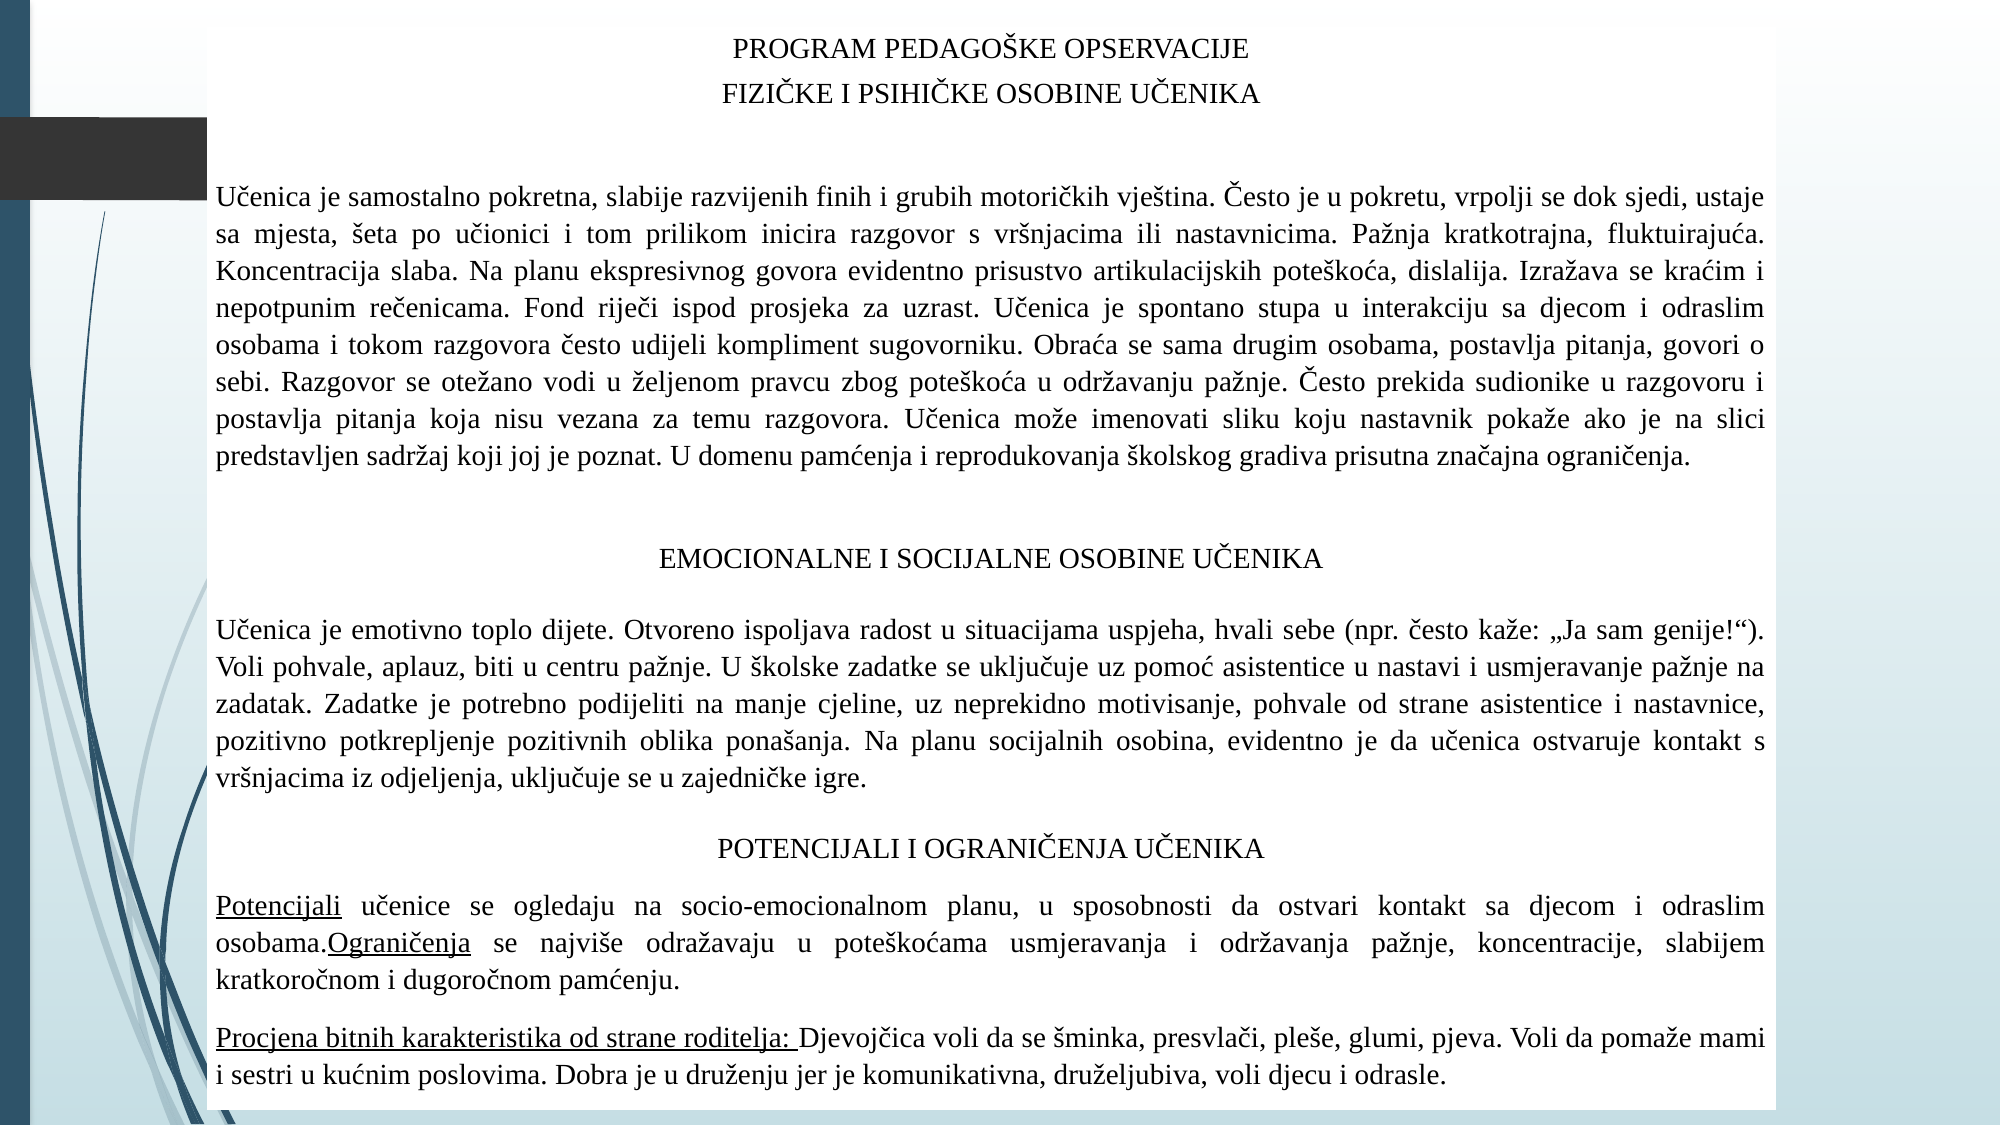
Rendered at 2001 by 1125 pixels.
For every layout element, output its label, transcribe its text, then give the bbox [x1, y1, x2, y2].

table_cell Potencijali učenice se ogledaju na socio-emocionalnom planu, u sposobnosti da ostvari kontakt sa djecom i odraslim osobama.Ograničenja se najviše odražavaju u poteškoćama usmjeravanja i održavanja pažnje, koncentracije, slabijem kratkoročnom i dugoročnom pamćenju. Procjena bitnih karakteristika od strane roditelja: Djevojčica voli da se šminka, presvlači, pleše, glumi, pjeva. Voli da pomaže mami i sestri u kućnim poslovima. Dobra je u druženju jer je komunikativna, druželjubiva, voli djecu i odrasle. [208, 866, 1774, 1109]
table_header PROGRAM PEDAGOŠKE OPSERVACIJE [208, 28, 1774, 69]
table_cell Učenica je emotivno toplo dijete. Otvoreno ispoljava radost u situacijama uspjeha, hvali sebe (npr. često kaže: „Ja sam genije!“). Voli pohvale, aplauz, biti u centru pažnje. U školske zadatke se uključuje uz pomoć asistentice u nastavi i usmjeravanje pažnje na zadatak. Zadatke je potrebno podijeliti na manje cjeline, uz neprekidno motivisanje, pohvale od strane asistentice i nastavnice, pozitivno potkrepljenje pozitivnih oblika ponašanja. Na planu socijalnih osobina, evidentno je da učenica ostvaruje kontakt s vršnjacima iz odjeljenja, uključuje se u zajedničke igre. [208, 576, 1774, 827]
table_cell EMOCIONALNE I SOCIJALNE OSOBINE UČENIKA [208, 538, 1774, 574]
table_cell Učenica je samostalno pokretna, slabije razvijenih finih i grubih motoričkih vještina. Često je u pokretu, vrpolji se dok sjedi, ustaje sa mjesta, šeta po učionici i tom prilikom inicira razgovor s vršnjacima ili nastavnicima. Pažnja kratkotrajna, fluktuirajuća. Koncentracija slaba. Na planu ekspresivnog govora evidentno prisustvo artikulacijskih poteškoća, dislalija. Izražava se kraćim i nepotpunim rečenicama. Fond riječi ispod prosjeka za uzrast. Učenica je spontano stupa u interakciju sa djecom i odraslim osobama i tokom razgovora često udijeli kompliment sugovorniku. Obraća se sama drugim osobama, postavlja pitanja, govori o sebi. Razgovor se otežano vodi u željenom pravcu zbog poteškoća u održavanju pažnje. Često prekida sudionike u razgovoru i postavlja pitanja koja nisu vezana za temu razgovora. Učenica može imenovati sliku koju nastavnik pokaže ako je na slici predstavljen sadržaj koji joj je poznat. U domenu pamćenja i reprodukovanja školskog gradiva prisutna značajna ograničenja. [208, 111, 1774, 537]
table_cell FIZIČKE I PSIHIČKE OSOBINE UČENIKA [208, 75, 1774, 109]
table_cell POTENCIJALI I OGRANIČENJA UČENIKA [208, 829, 1774, 865]
